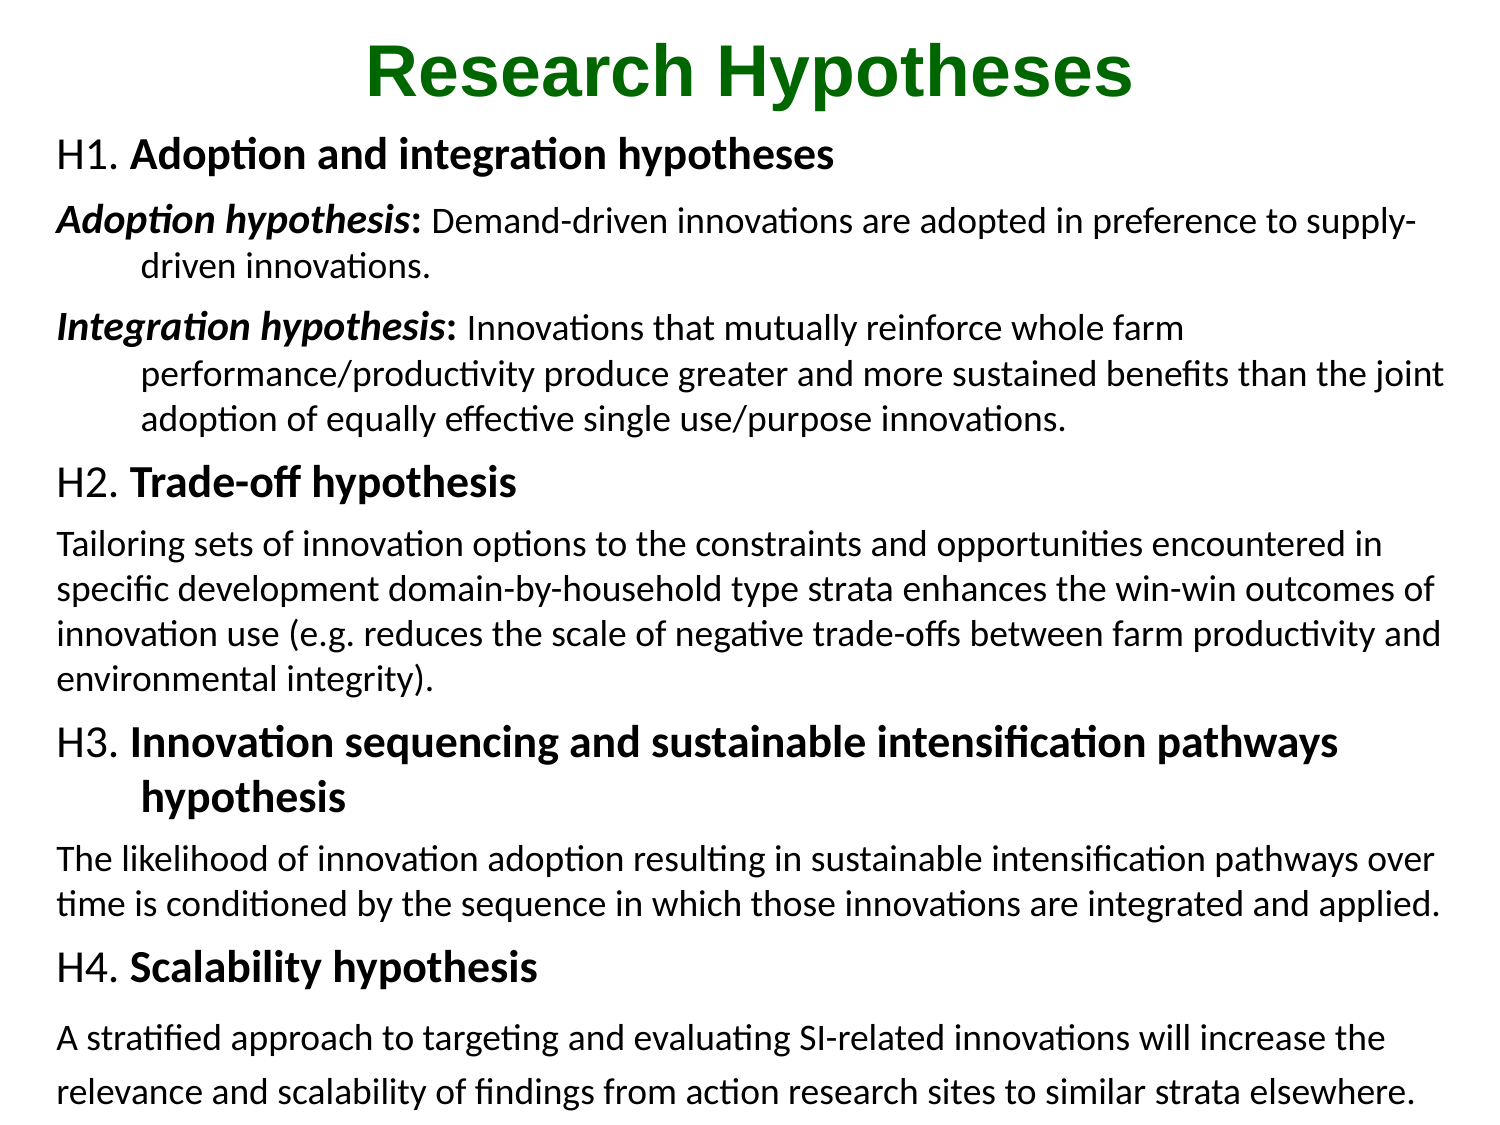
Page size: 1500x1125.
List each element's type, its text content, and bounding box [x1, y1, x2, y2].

title Research Hypotheses [75, 15, 1425, 116]
list H1. Adoption and integration hypotheses Adoption hypothesis: Demand-driven innovations are adopted in preference to supply-driven innovations. Integration hypothesis: Innovations that mutually reinforce whole farm performance/productivity produce greater and more sustained benefits than the joint adoption of equally effective single use/purpose innovations. H2. Trade-off hypothesis Tailoring sets of innovation options to the constraints and opportunities encountered in specific development domain-by-household type strata enhances the win-win outcomes of innovation use (e.g. reduces the scale of negative trade-offs between farm productivity and environmental integrity). H3. Innovation sequencing and sustainable intensification pathways hypothesis The likelihood of innovation adoption resulting in sustainable intensification pathways over time is conditioned by the sequence in which those innovations are integrated and applied. H4. Scalability hypothesis A stratified approach to targeting and evaluating SI-related innovations will increase the relevance and scalability of findings from action research sites to similar strata elsewhere. [41, 116, 1471, 1125]
